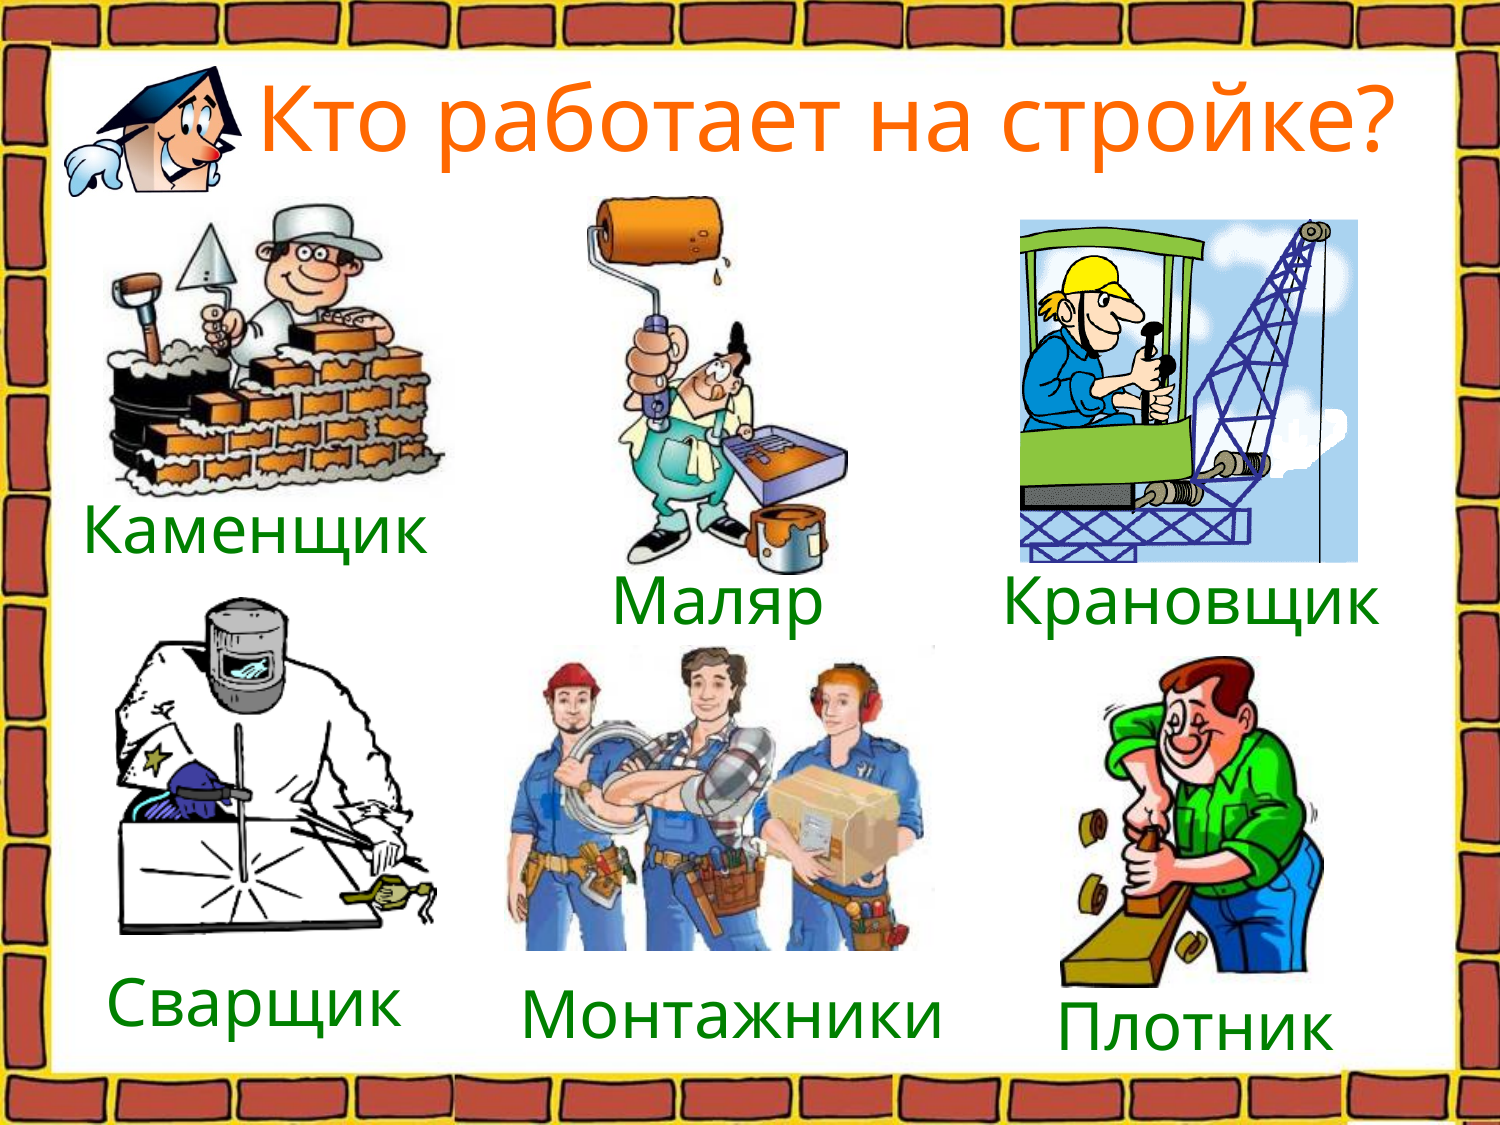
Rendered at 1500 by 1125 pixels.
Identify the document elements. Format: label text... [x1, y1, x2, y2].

title Кто работает на стройке? [74, 20, 1426, 209]
picture [0, 0, 1500, 1125]
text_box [76, 196, 1382, 1072]
